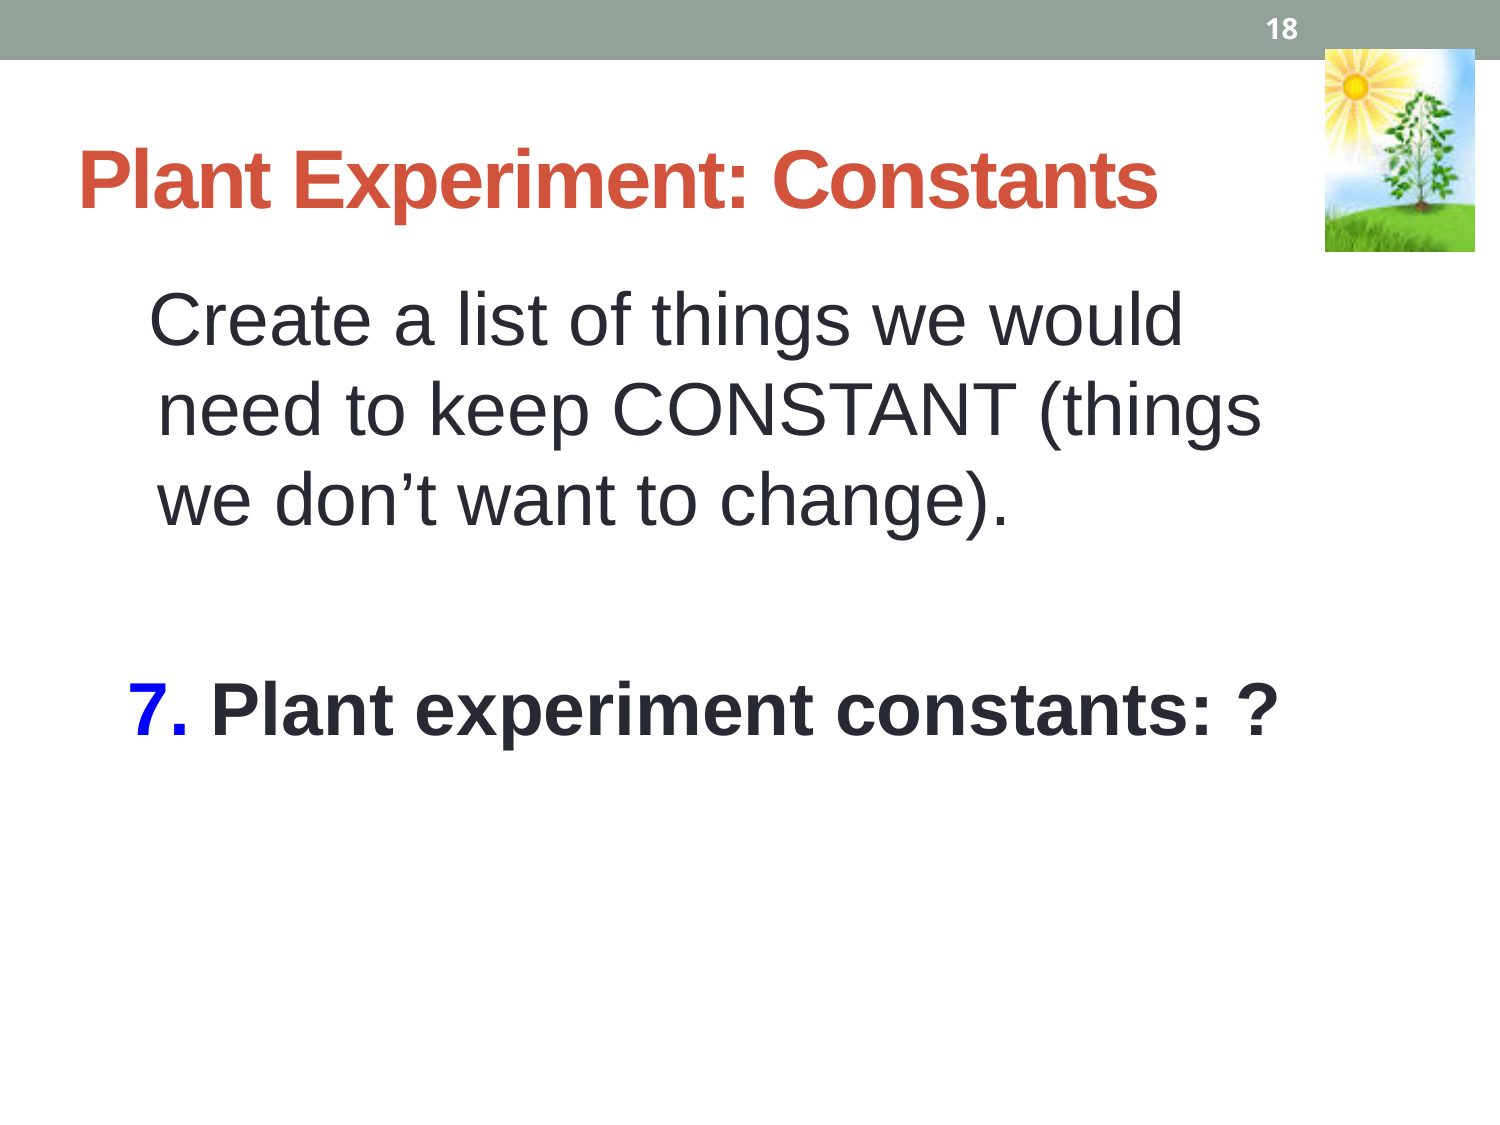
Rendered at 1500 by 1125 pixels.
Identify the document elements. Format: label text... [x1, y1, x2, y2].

picture [1324, 49, 1476, 253]
title Plant Experiment: Constants [62, 87, 1413, 263]
list Create a list of things we would need to keep CONSTANT (things we don’t want to change). 7. Plant experiment constants: ? [112, 262, 1375, 904]
slide_number 18 [1250, 3, 1425, 57]
